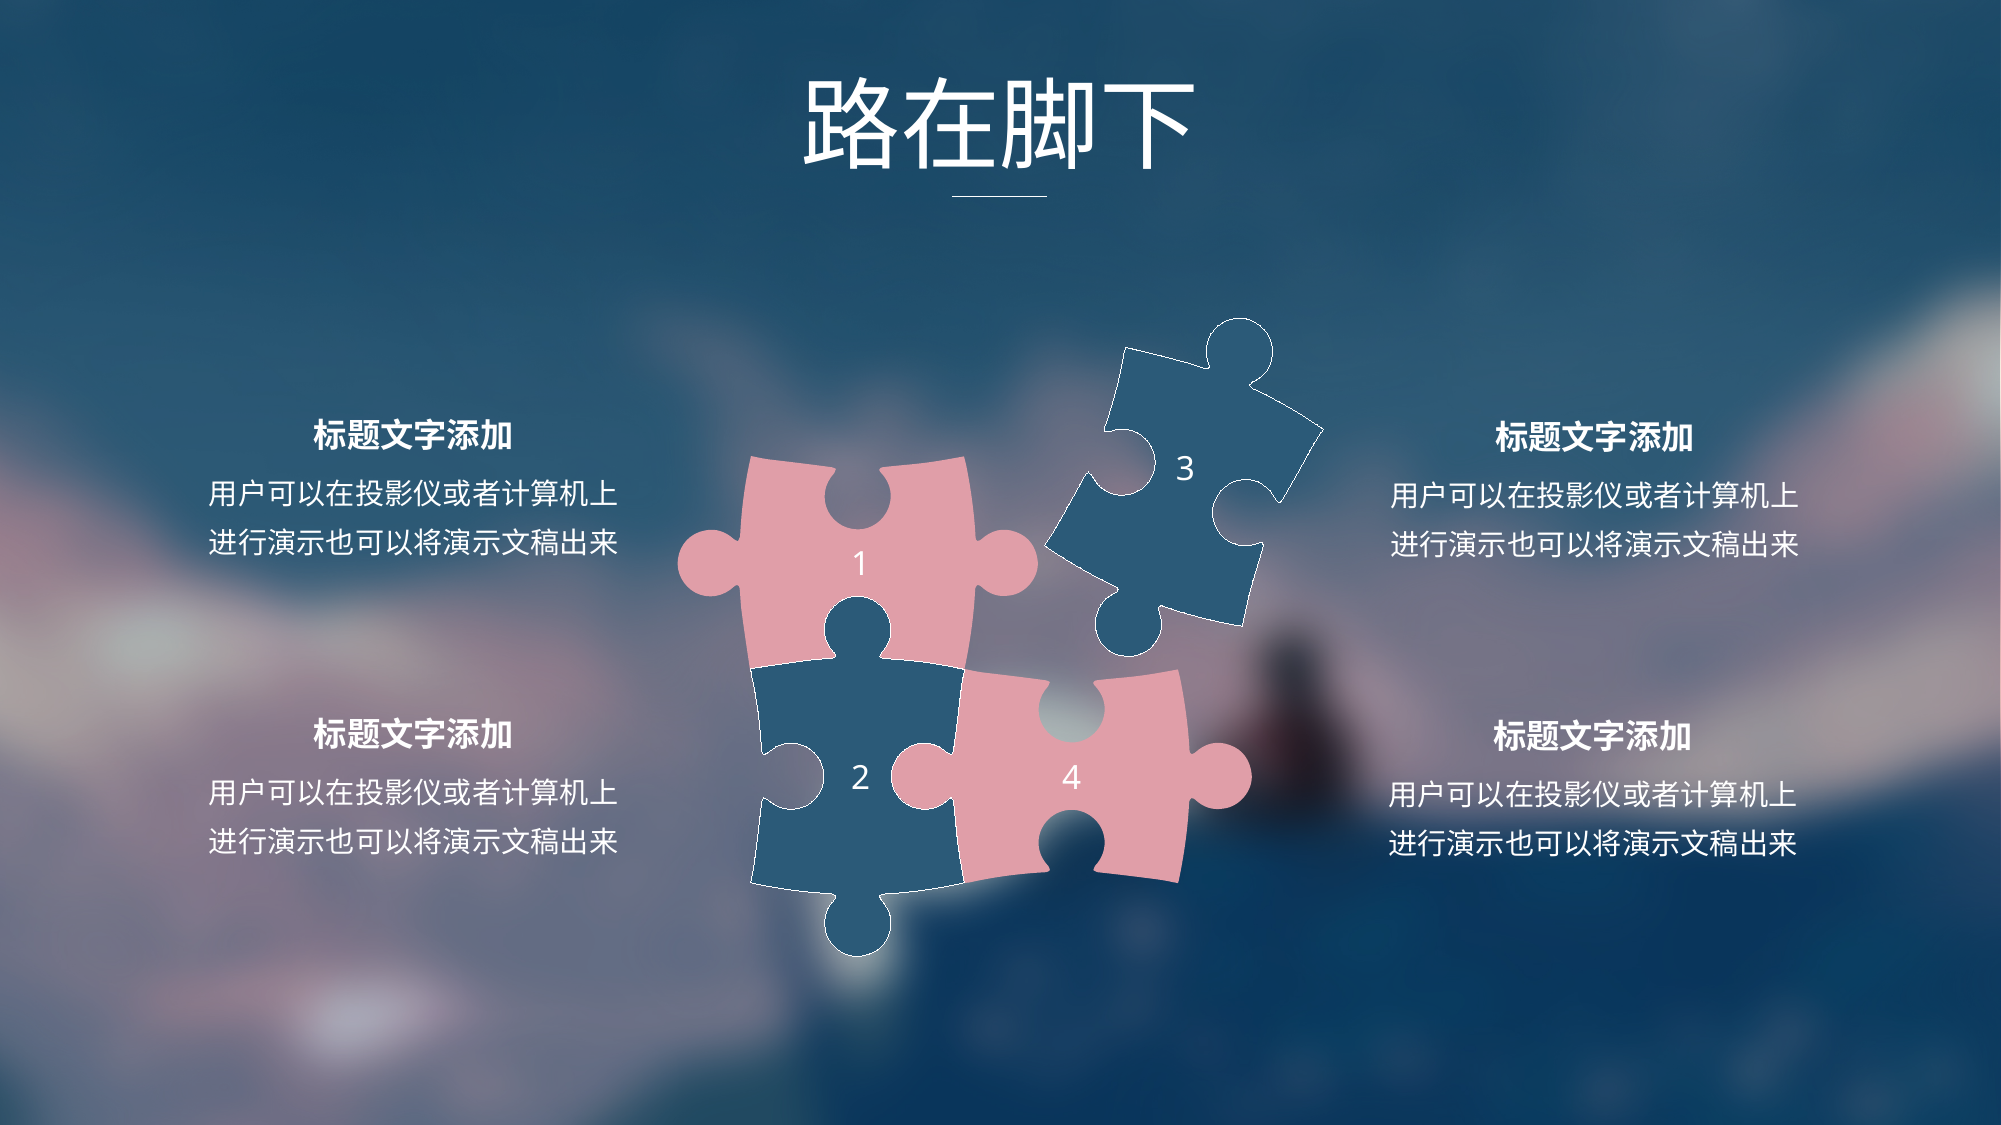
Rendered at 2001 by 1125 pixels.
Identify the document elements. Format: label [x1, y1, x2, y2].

text_box [185, 390, 642, 568]
text_box [1364, 692, 1821, 870]
text_box [185, 690, 642, 868]
text_box [675, 455, 1040, 671]
picture [0, 0, 2001, 1125]
text_box [1366, 392, 1823, 570]
